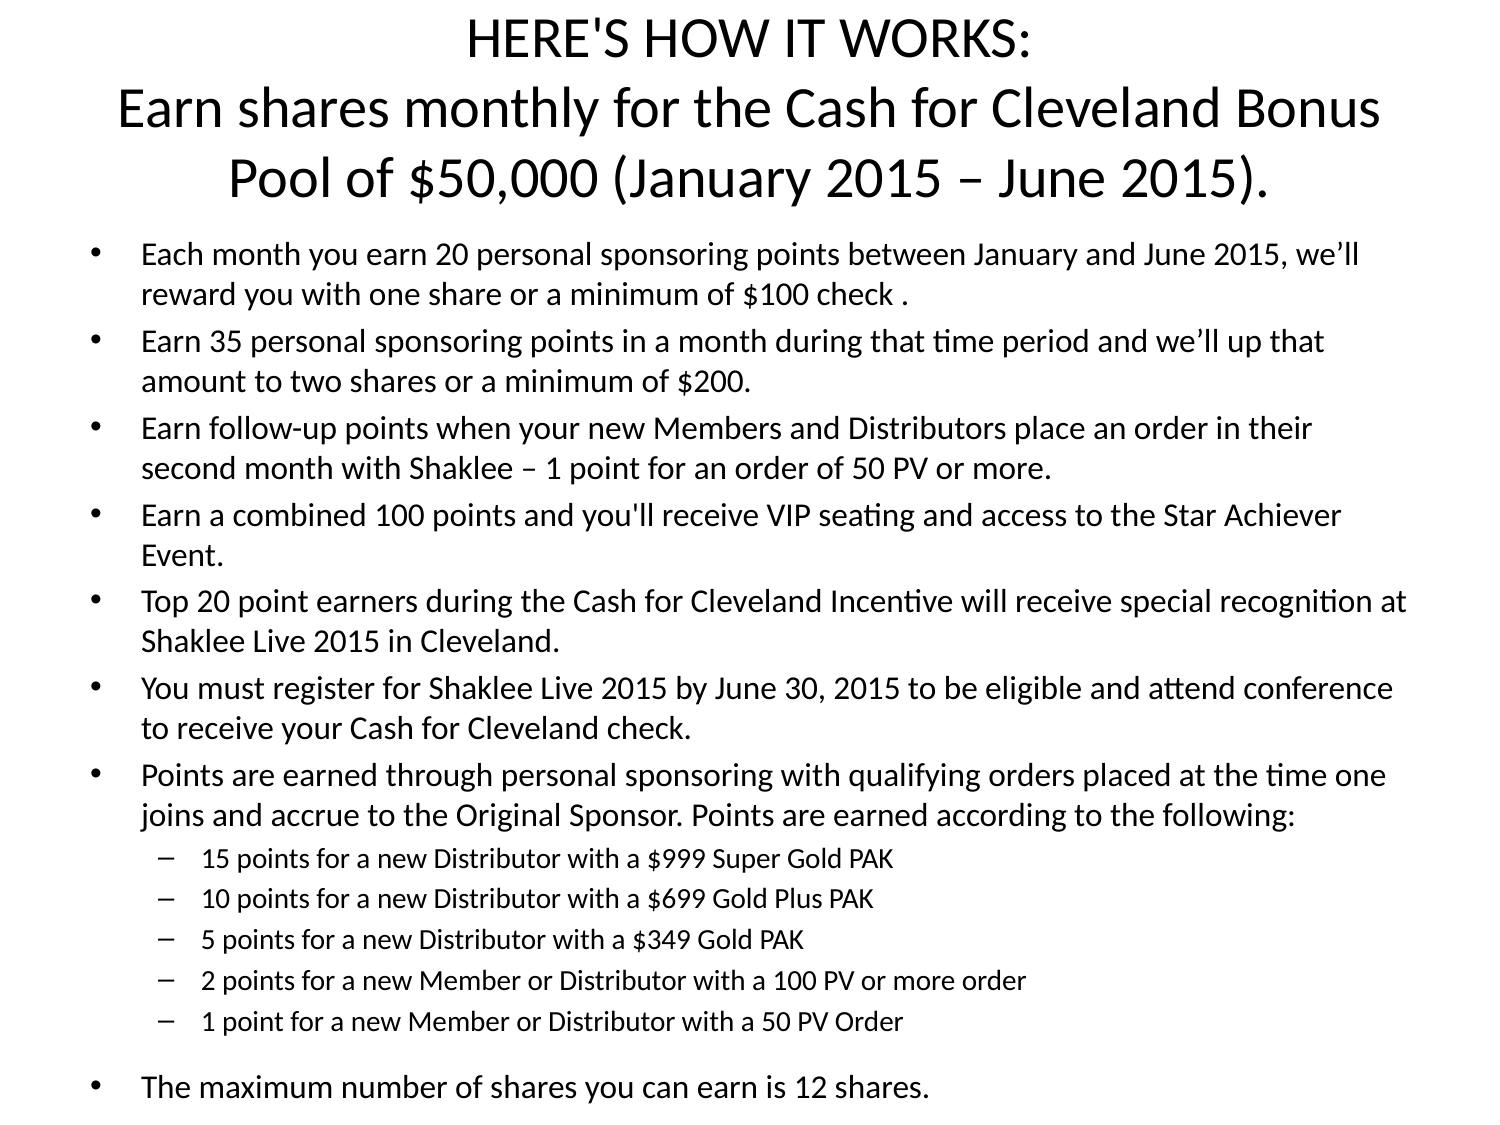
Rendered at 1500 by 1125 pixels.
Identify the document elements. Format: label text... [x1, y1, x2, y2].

list Each month you earn 20 personal sponsoring points between January and June 2015, we’ll reward you with one share or a minimum of $100 check . Earn 35 personal sponsoring points in a month during that time period and we’ll up that amount to two shares or a minimum of $200. Earn follow-up points when your new Members and Distributors place an order in their second month with Shaklee – 1 point for an order of 50 PV or more. Earn a combined 100 points and you'll receive VIP seating and access to the Star Achiever Event. Top 20 point earners during the Cash for Cleveland Incentive will receive special recognition at Shaklee Live 2015 in Cleveland. You must register for Shaklee Live 2015 by June 30, 2015 to be eligible and attend conference to receive your Cash for Cleveland check. Points are earned through personal sponsoring with qualifying orders placed at the time one joins and accrue to the Original Sponsor. Points are earned according to the following: 15 points for a new Distributor with a $999 Super Gold PAK 10 points for a new Distributor with a $699 Gold Plus PAK 5 points for a new Distributor with a $349 Gold PAK 2 points for a new Member or Distributor with a 100 PV or more order 1 point for a new Member or Distributor with a 50 PV Order The maximum number of shares you can earn is 12 shares. [75, 224, 1425, 1125]
title HERE'S HOW IT WORKS: Earn shares monthly for the Cash for Cleveland Bonus Pool of $50,000 (January 2015 – June 2015). [75, 45, 1425, 224]
